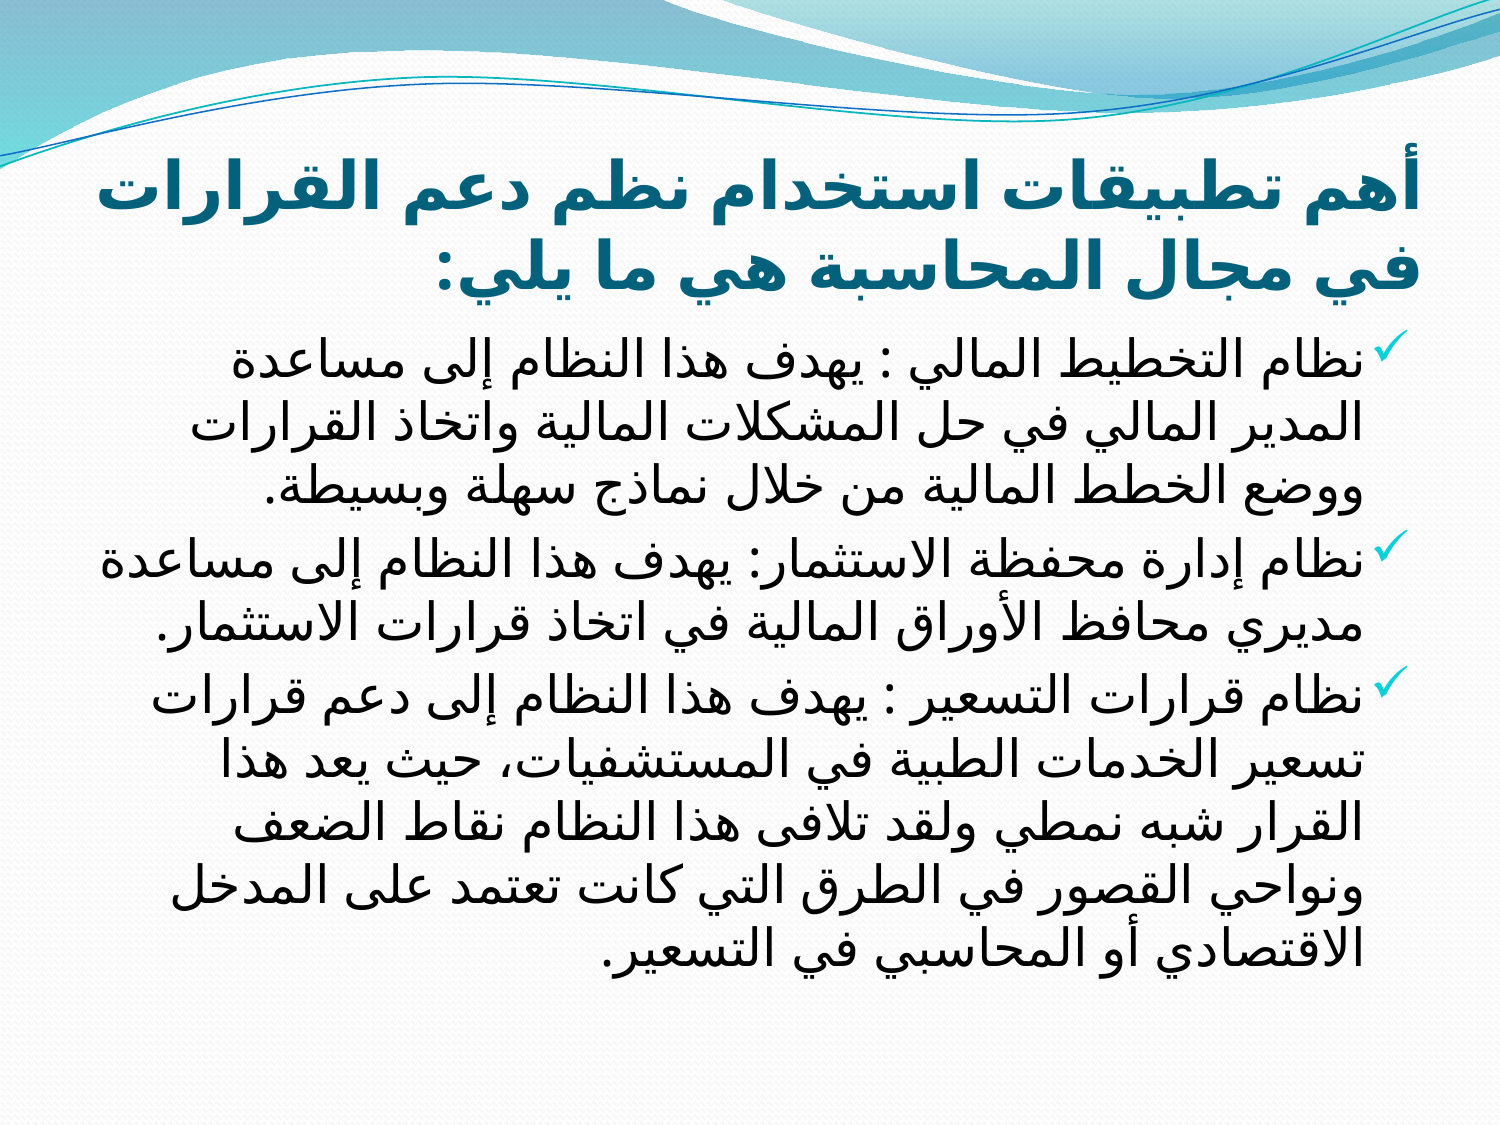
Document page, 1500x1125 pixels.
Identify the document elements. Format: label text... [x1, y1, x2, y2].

title أهم تطبيقات استخدام نظم دعم القرارات في مجال المحاسبة هي ما يلي: [75, 115, 1425, 303]
list نظام التخطيط المالي : يهدف هذا النظام إلى مساعدة المدير المالي في حل المشكلات المالية واتخاذ القرارات ووضع الخطط المالية من خلال نماذج سهلة وبسيطة. نظام إدارة محفظة الاستثمار: يهدف هذا النظام إلى مساعدة مديري محافظ الأوراق المالية في اتخاذ قرارات الاستثمار. نظام قرارات التسعير : يهدف هذا النظام إلى دعم قرارات تسعير الخدمات الطبية في المستشفيات، حيث يعد هذا القرار شبه نمطي ولقد تلافى هذا النظام نقاط الضعف ونواحي القصور في الطرق التي كانت تعتمد على المدخل الاقتصادي أو المحاسبي في التسعير. [75, 317, 1425, 1038]
